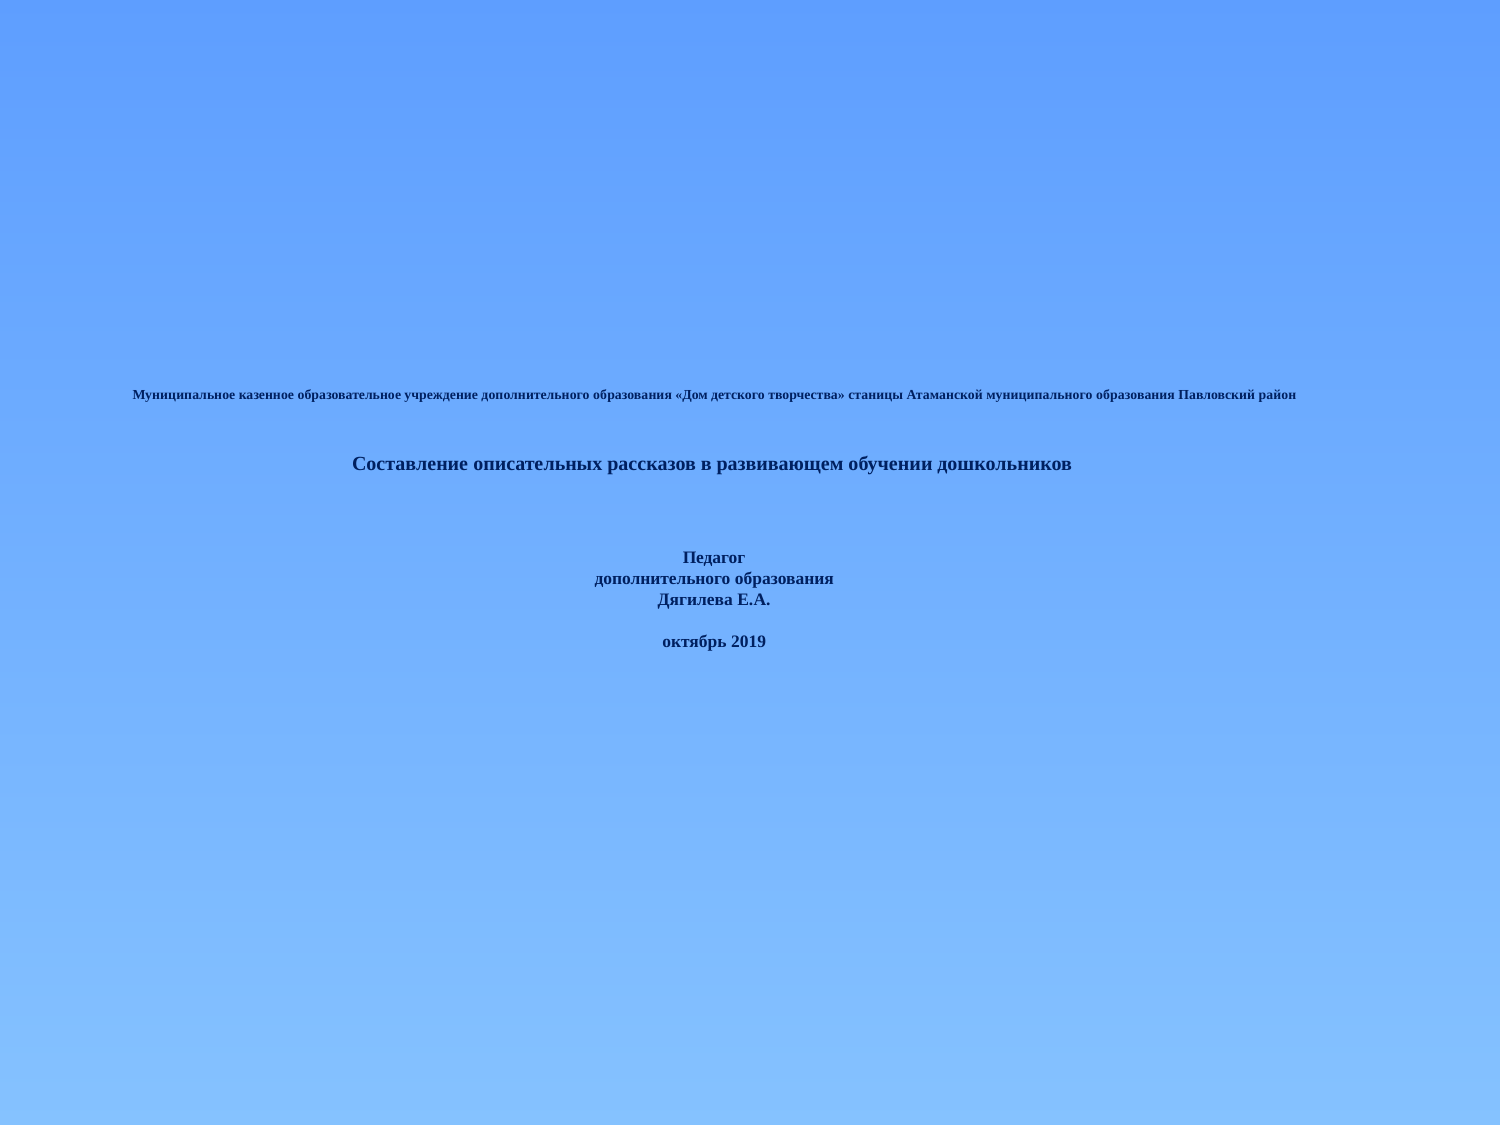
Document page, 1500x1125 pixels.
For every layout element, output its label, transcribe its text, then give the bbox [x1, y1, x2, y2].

title Муниципальное казенное образовательное учреждение дополнительного образования «Дом детского творчества» станицы Атаманской муниципального образования Павловский район Составление описательных рассказов в развивающем обучении дошкольников Педагог дополнительного образования Дягилева Е.А. октябрь 2019 [112, 278, 1317, 662]
